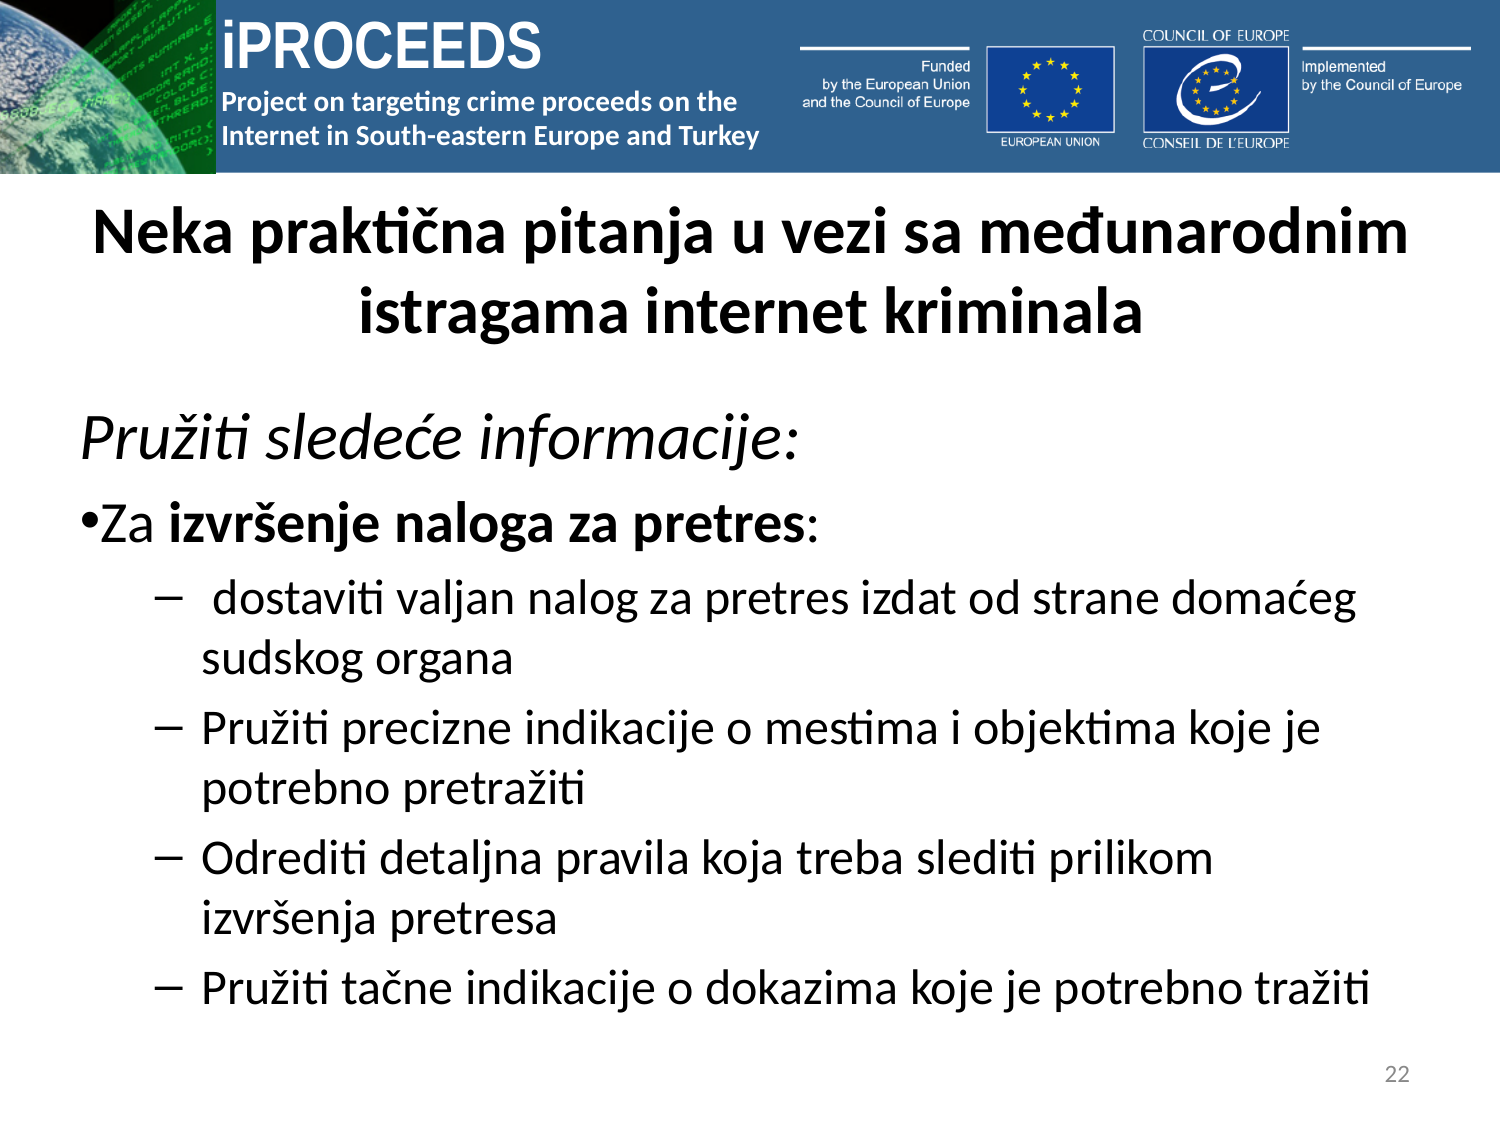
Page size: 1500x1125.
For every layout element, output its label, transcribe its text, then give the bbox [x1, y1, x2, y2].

picture [800, 30, 1471, 148]
slide_number 22 [1074, 1042, 1425, 1103]
title Neka praktična pitanja u vezi sa međunarodnim istragama internet kriminala [76, 172, 1428, 361]
list Pružiti sledeće informacije: Za izvršenje naloga za pretres: dostaviti valjan nalog za pretres izdat od strane domaćeg sudskog organa Pružiti precizne indikacije o mestima i objektima koje je potrebno pretražiti Odrediti detaljna pravila koja treba slediti prilikom izvršenja pretresa Pružiti tačne indikacije o dokazima koje je potrebno tražiti [64, 385, 1416, 1093]
picture [0, 0, 216, 174]
